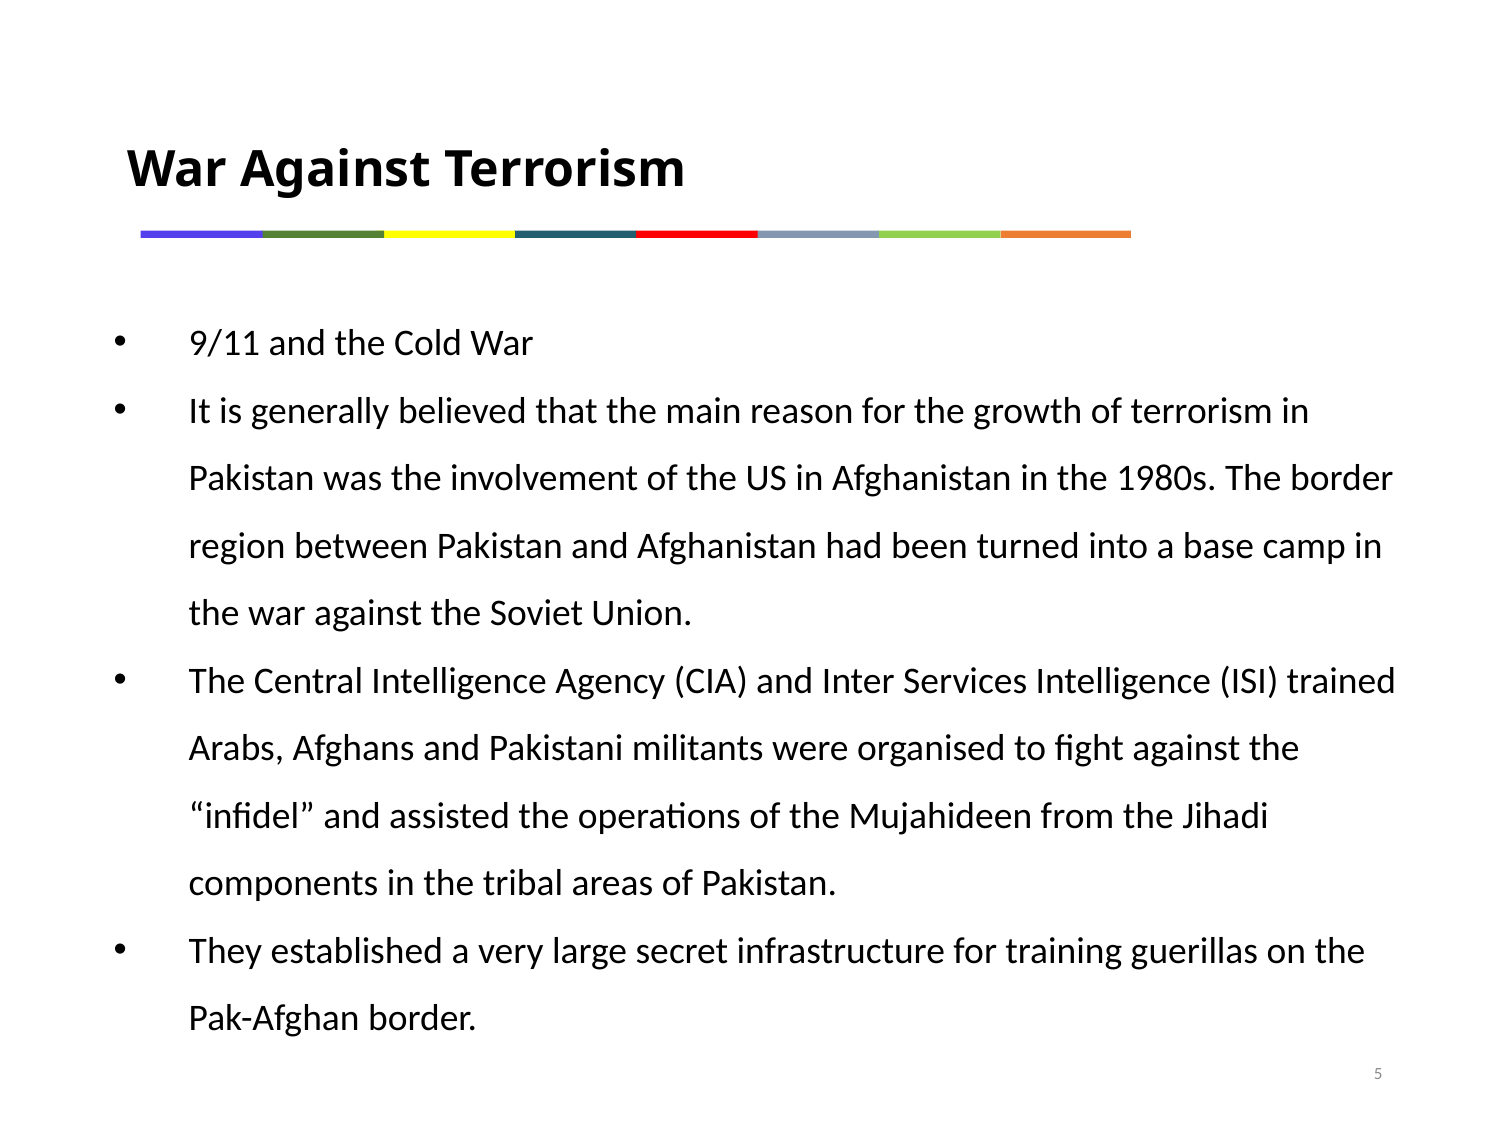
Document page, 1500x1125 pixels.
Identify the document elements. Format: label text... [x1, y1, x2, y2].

slide_number 5 [1060, 1042, 1398, 1103]
text_box War Against Terrorism [112, 120, 1500, 276]
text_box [140, 230, 1131, 239]
text_box 9/11 and the Cold War It is generally believed that the main reason for the growth of terrorism in Pakistan was the involvement of the US in Afghanistan in the 1980s. The border region between Pakistan and Afghanistan had been turned into a base camp in the war against the Soviet Union. The Central Intelligence Agency (CIA) and Inter Services Intelligence (ISI) trained Arabs, Afghans and Pakistani militants were organised to fight against the “infidel” and assisted the operations of the Mujahideen from the Jihadi components in the tribal areas of Pakistan. They established a very large secret infrastructure for training guerillas on the Pak-Afghan border. [98, 288, 1415, 1046]
